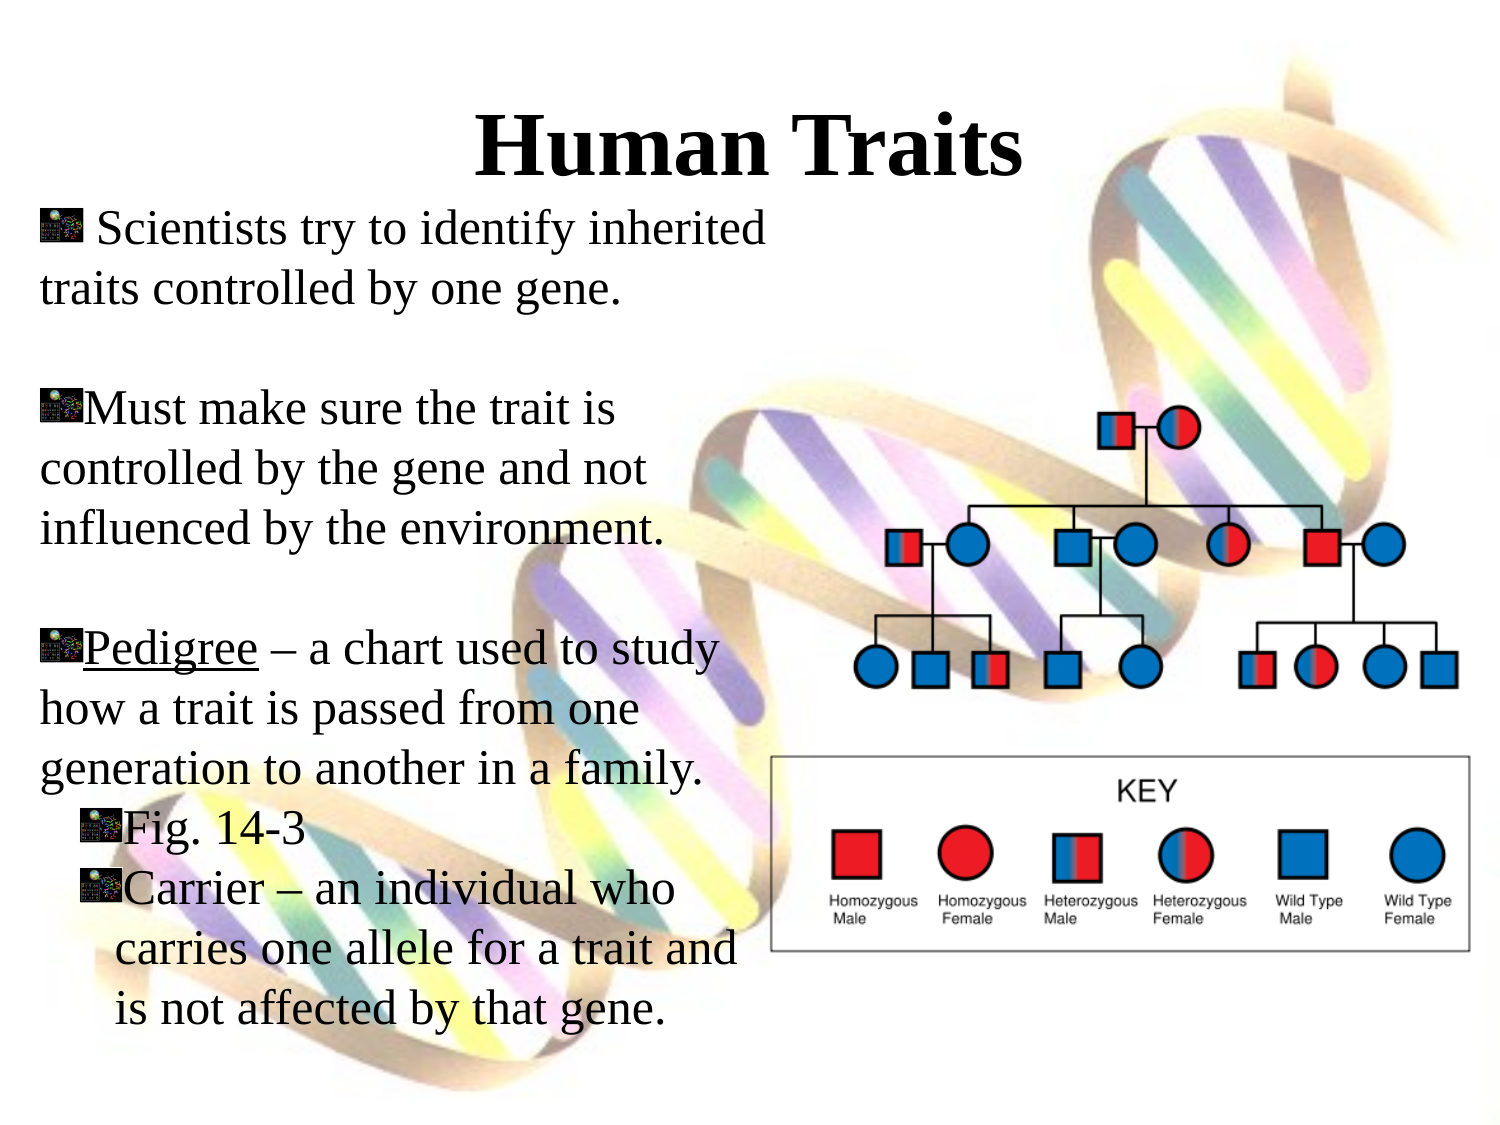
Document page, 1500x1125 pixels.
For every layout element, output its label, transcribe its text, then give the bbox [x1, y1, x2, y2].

picture [39, 387, 84, 423]
picture [79, 807, 123, 843]
text_box Scientists try to identify inherited traits controlled by one gene. Must make sure the trait is controlled by the gene and not influenced by the environment. Pedigree – a chart used to study how a trait is passed from one generation to another in a family. Fig. 14-3 Carrier – an individual who carries one allele for a trait and is not affected by that gene. [24, 187, 788, 1088]
picture [79, 867, 123, 903]
picture [39, 207, 84, 243]
picture [39, 627, 84, 663]
title Human Traits [75, 45, 1425, 233]
picture [737, 262, 1500, 1026]
